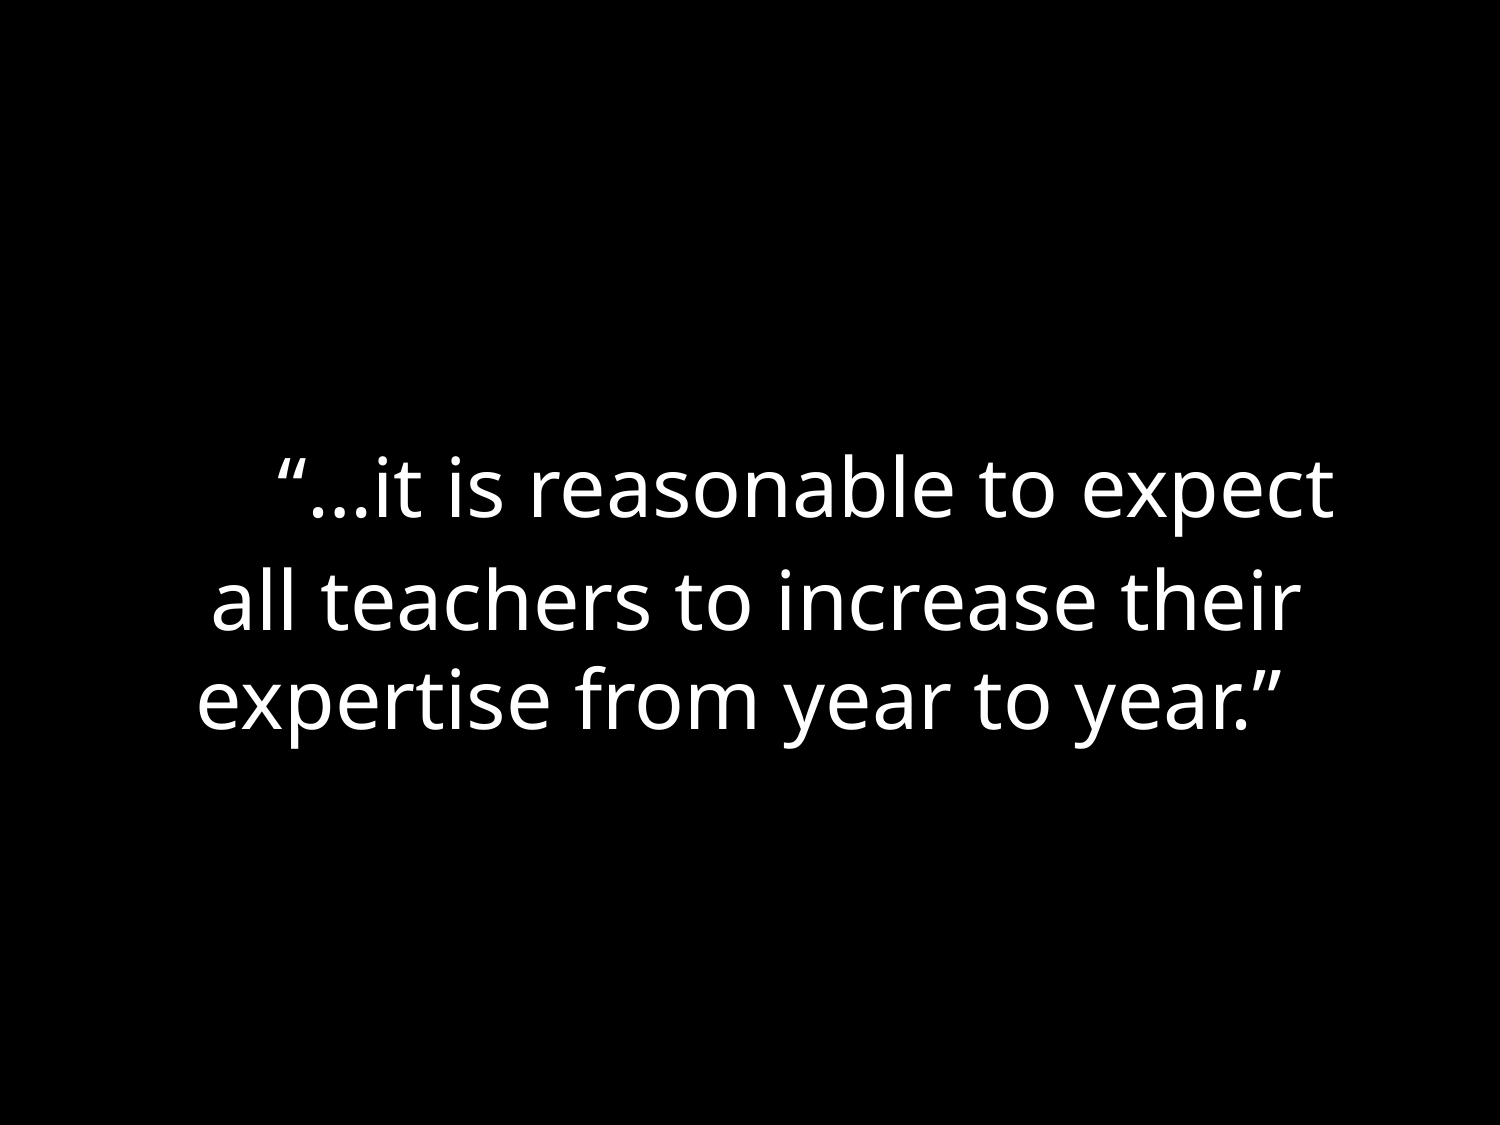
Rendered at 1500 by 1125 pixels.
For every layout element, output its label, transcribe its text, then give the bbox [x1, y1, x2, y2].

title “…it is reasonable to expect all teachers to increase their expertise from year to year.” [0, 0, 1500, 1125]
